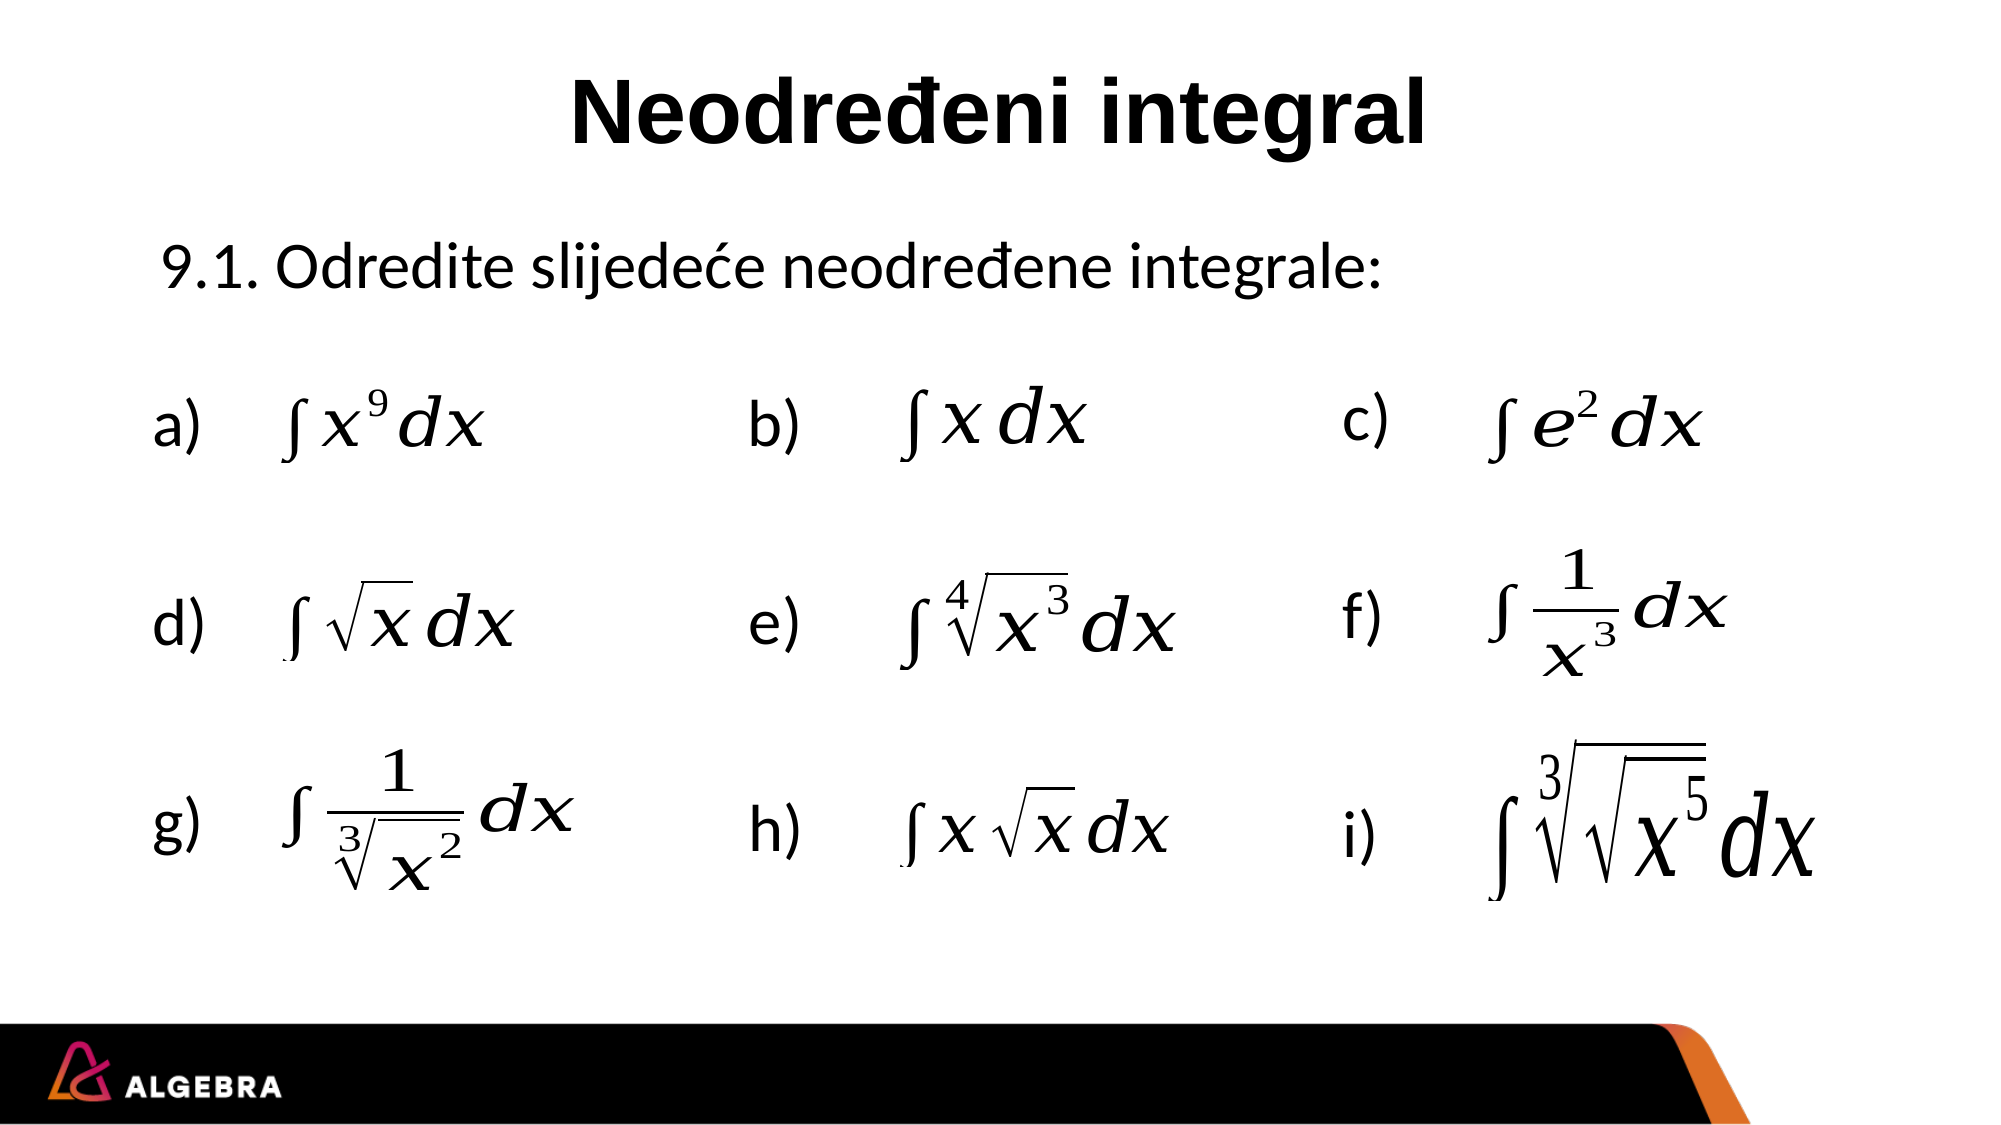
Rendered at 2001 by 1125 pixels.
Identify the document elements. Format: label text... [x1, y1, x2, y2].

text_box g) [137, 770, 249, 865]
text_box f) [1328, 564, 1440, 660]
text_box h) [734, 776, 846, 872]
text_box c) [1328, 366, 1440, 462]
picture [0, 1023, 1958, 1125]
text_box a) [137, 372, 249, 468]
text_box i) [1328, 783, 1440, 878]
text_box 9.1. Odredite slijedeće neodređene integrale: [159, 222, 1838, 303]
title Neodređeni integral [137, 4, 1863, 223]
text_box d) [137, 571, 249, 667]
text_box e) [734, 570, 846, 666]
text_box b) [732, 372, 845, 468]
